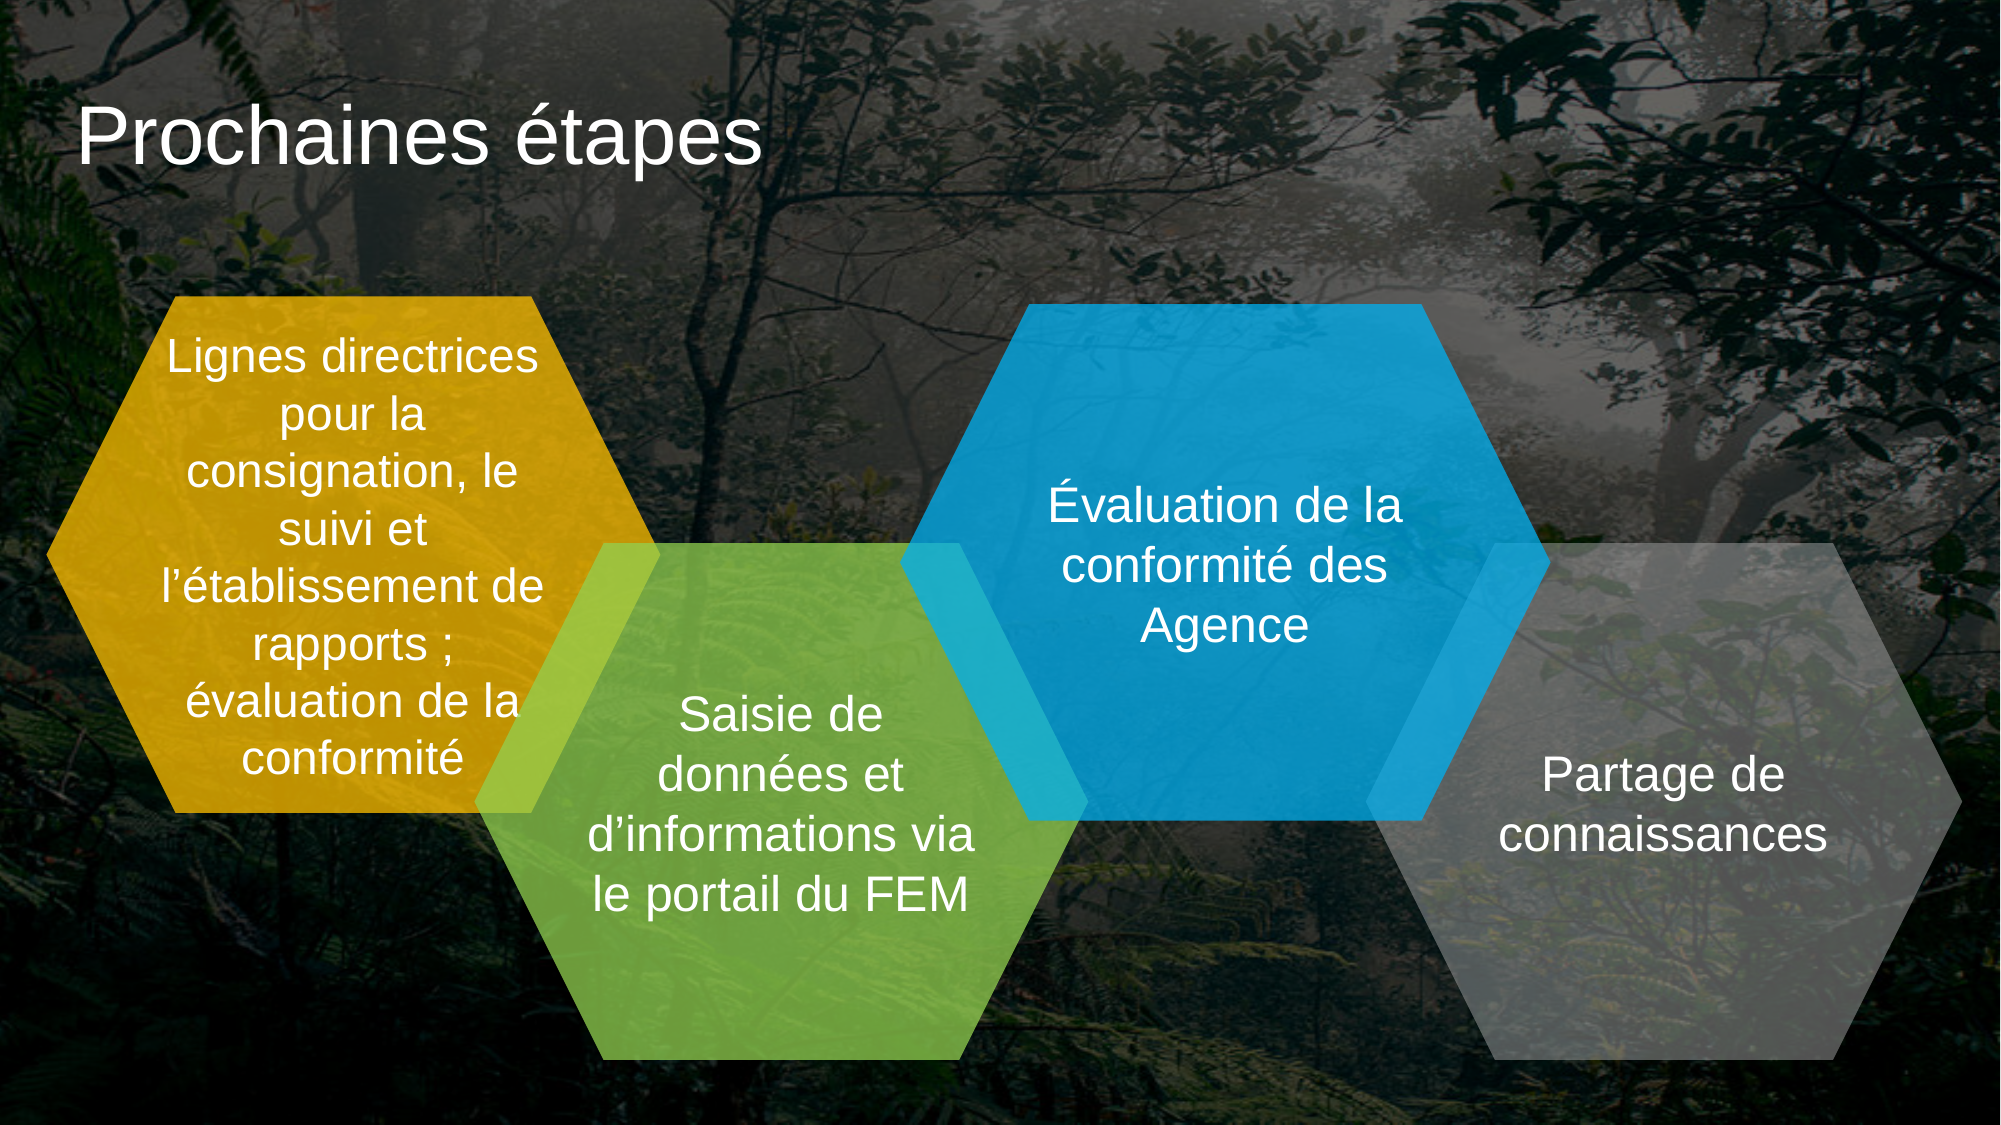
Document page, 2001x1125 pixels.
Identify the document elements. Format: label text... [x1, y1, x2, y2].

text_box Partage de connaissances [1374, 542, 1964, 1061]
text_box Saisie de données et d’informations via le portail du FEM [473, 542, 1080, 1061]
text_box Évaluation de la conformité des Agence [898, 303, 1552, 822]
text_box Lignes directrices pour la consignation, le suivi et l’établissement de rapports ; évaluation de la conformité [45, 295, 656, 814]
title Prochaines étapes [0, 0, 2000, 276]
text_box [0, 276, 2000, 1125]
